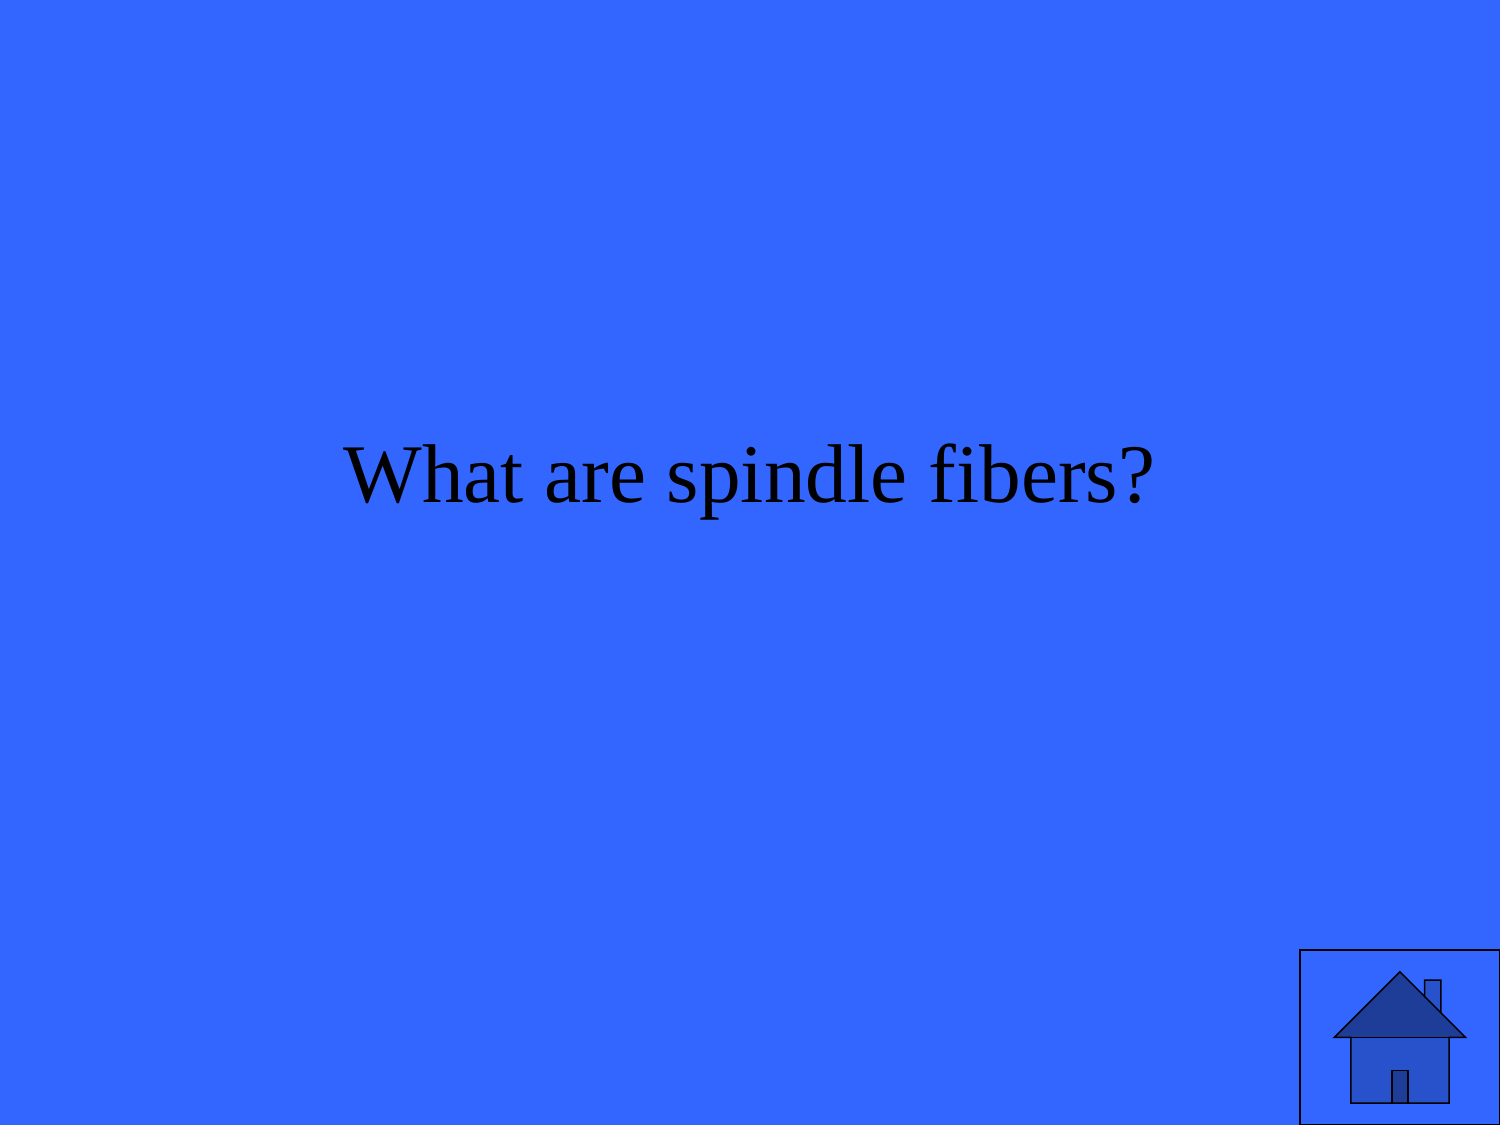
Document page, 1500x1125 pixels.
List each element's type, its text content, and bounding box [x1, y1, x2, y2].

text_box [1299, 950, 1500, 1125]
title What are spindle fibers? [112, 375, 1388, 563]
